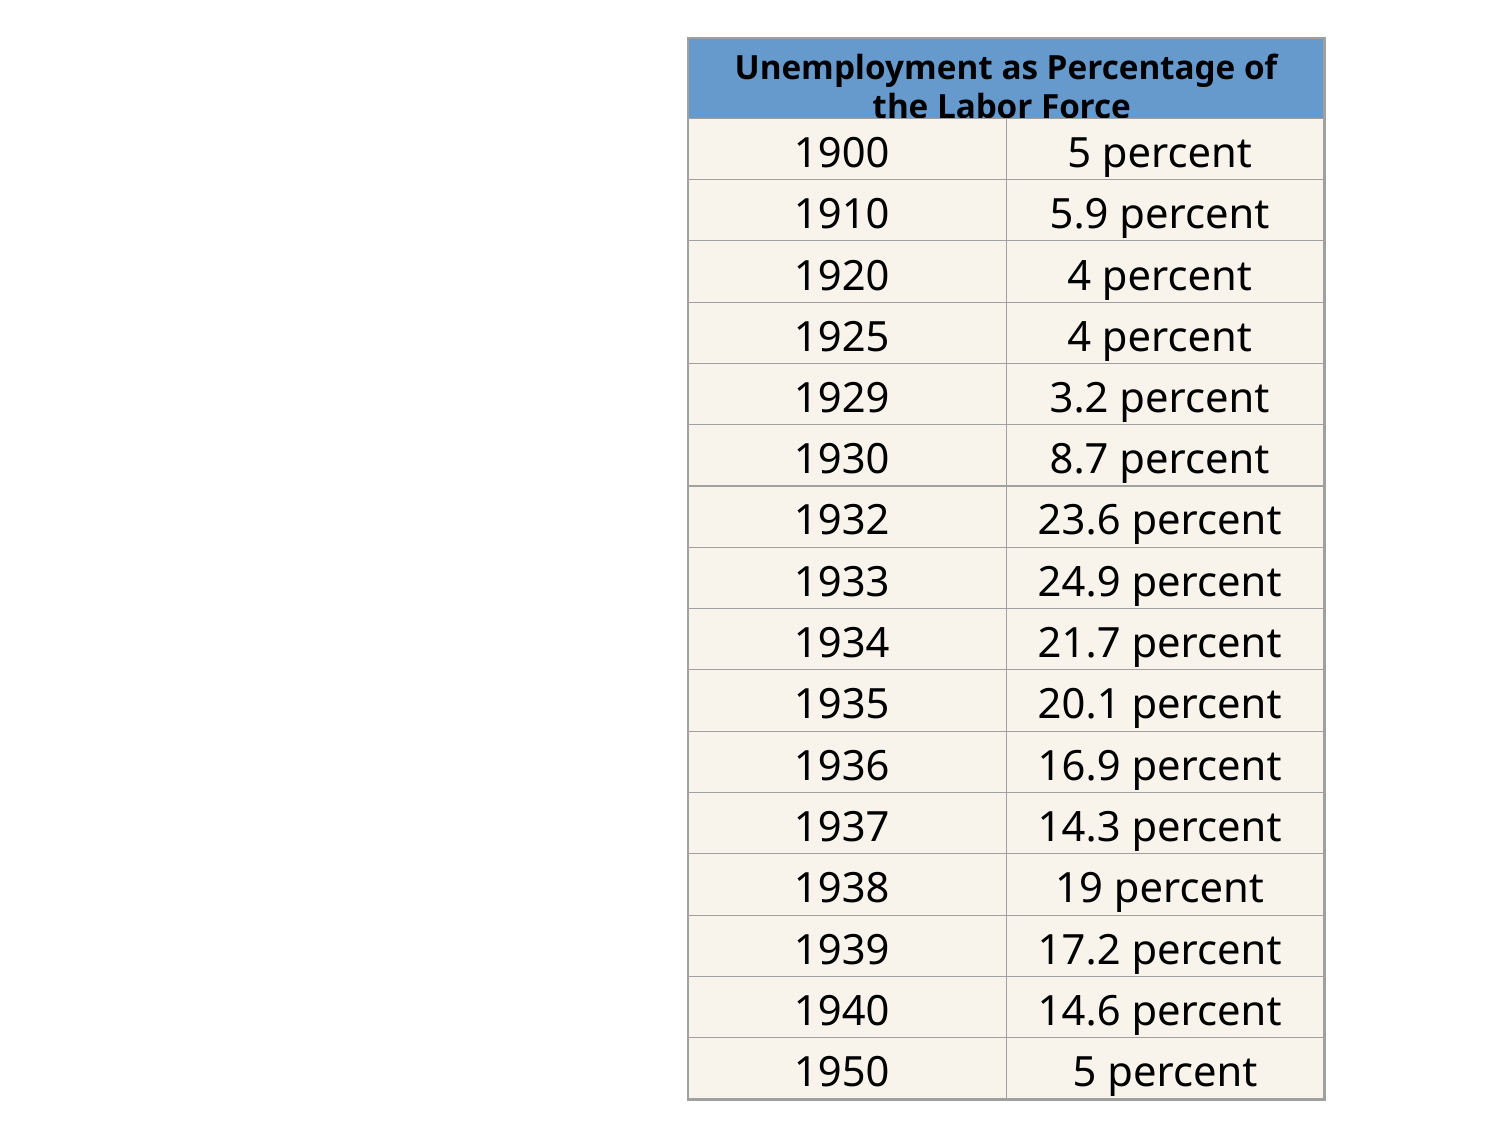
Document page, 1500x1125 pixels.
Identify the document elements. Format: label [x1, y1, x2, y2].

text_box [687, 37, 1326, 1101]
